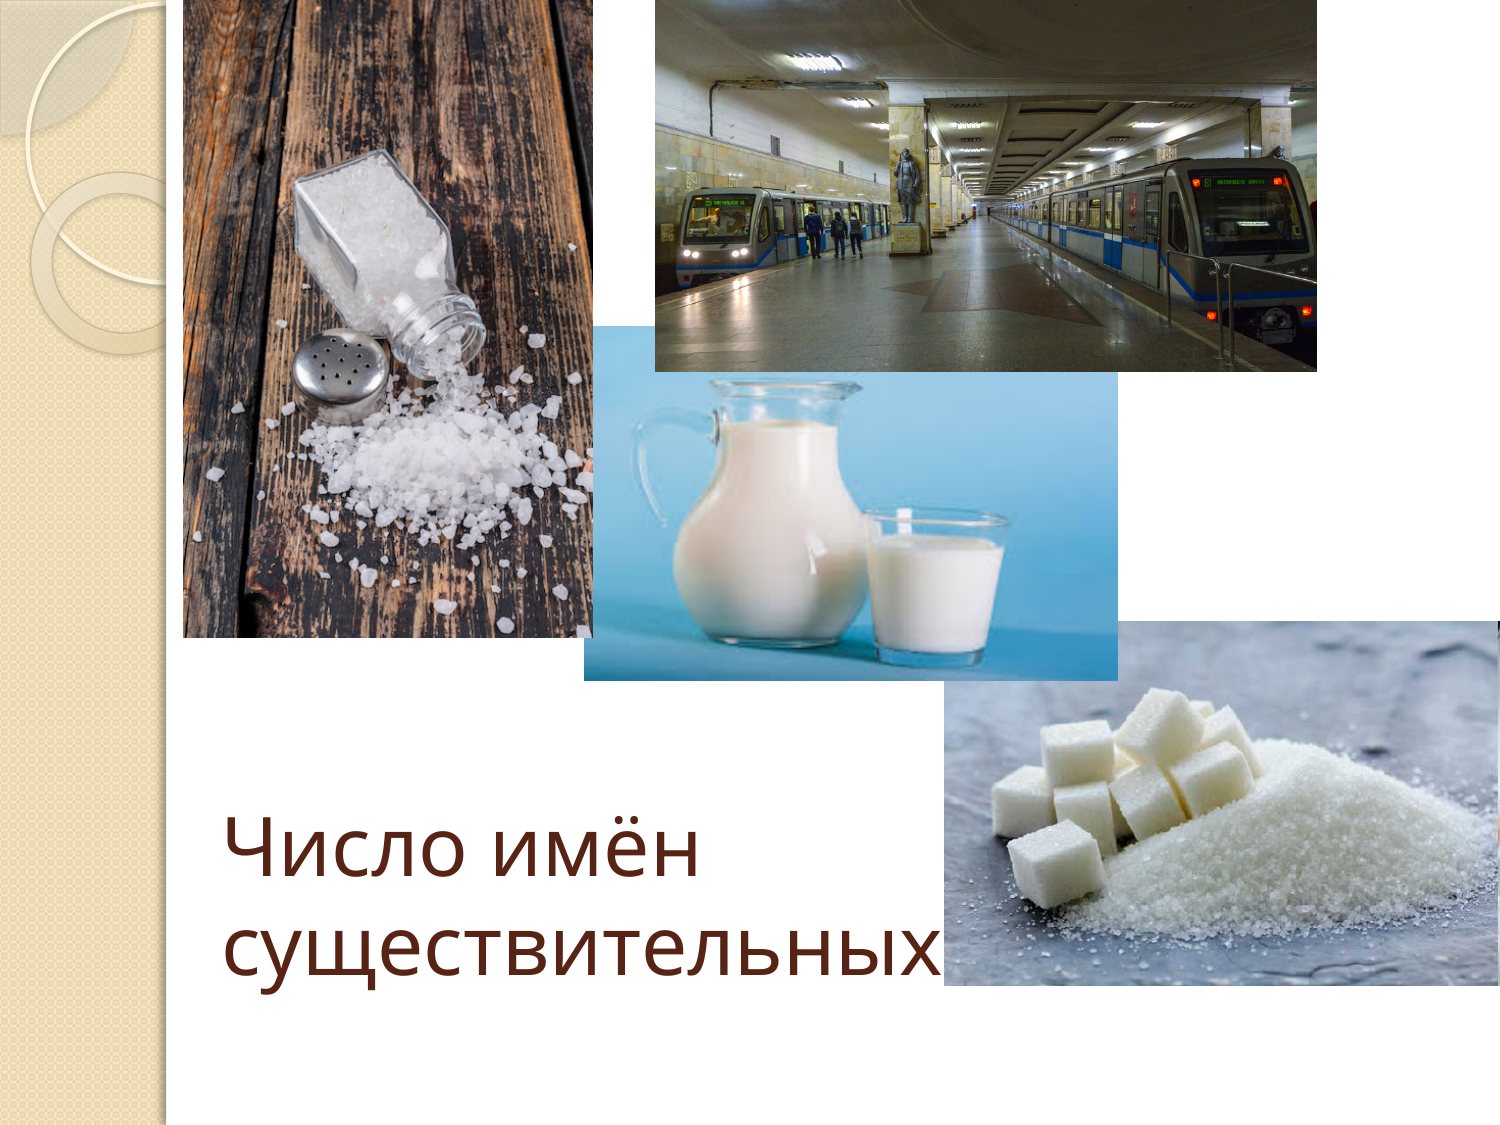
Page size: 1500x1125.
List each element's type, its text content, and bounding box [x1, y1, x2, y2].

picture [182, 0, 1500, 987]
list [655, 0, 1317, 372]
title Число имён существительных [206, 786, 1069, 1000]
